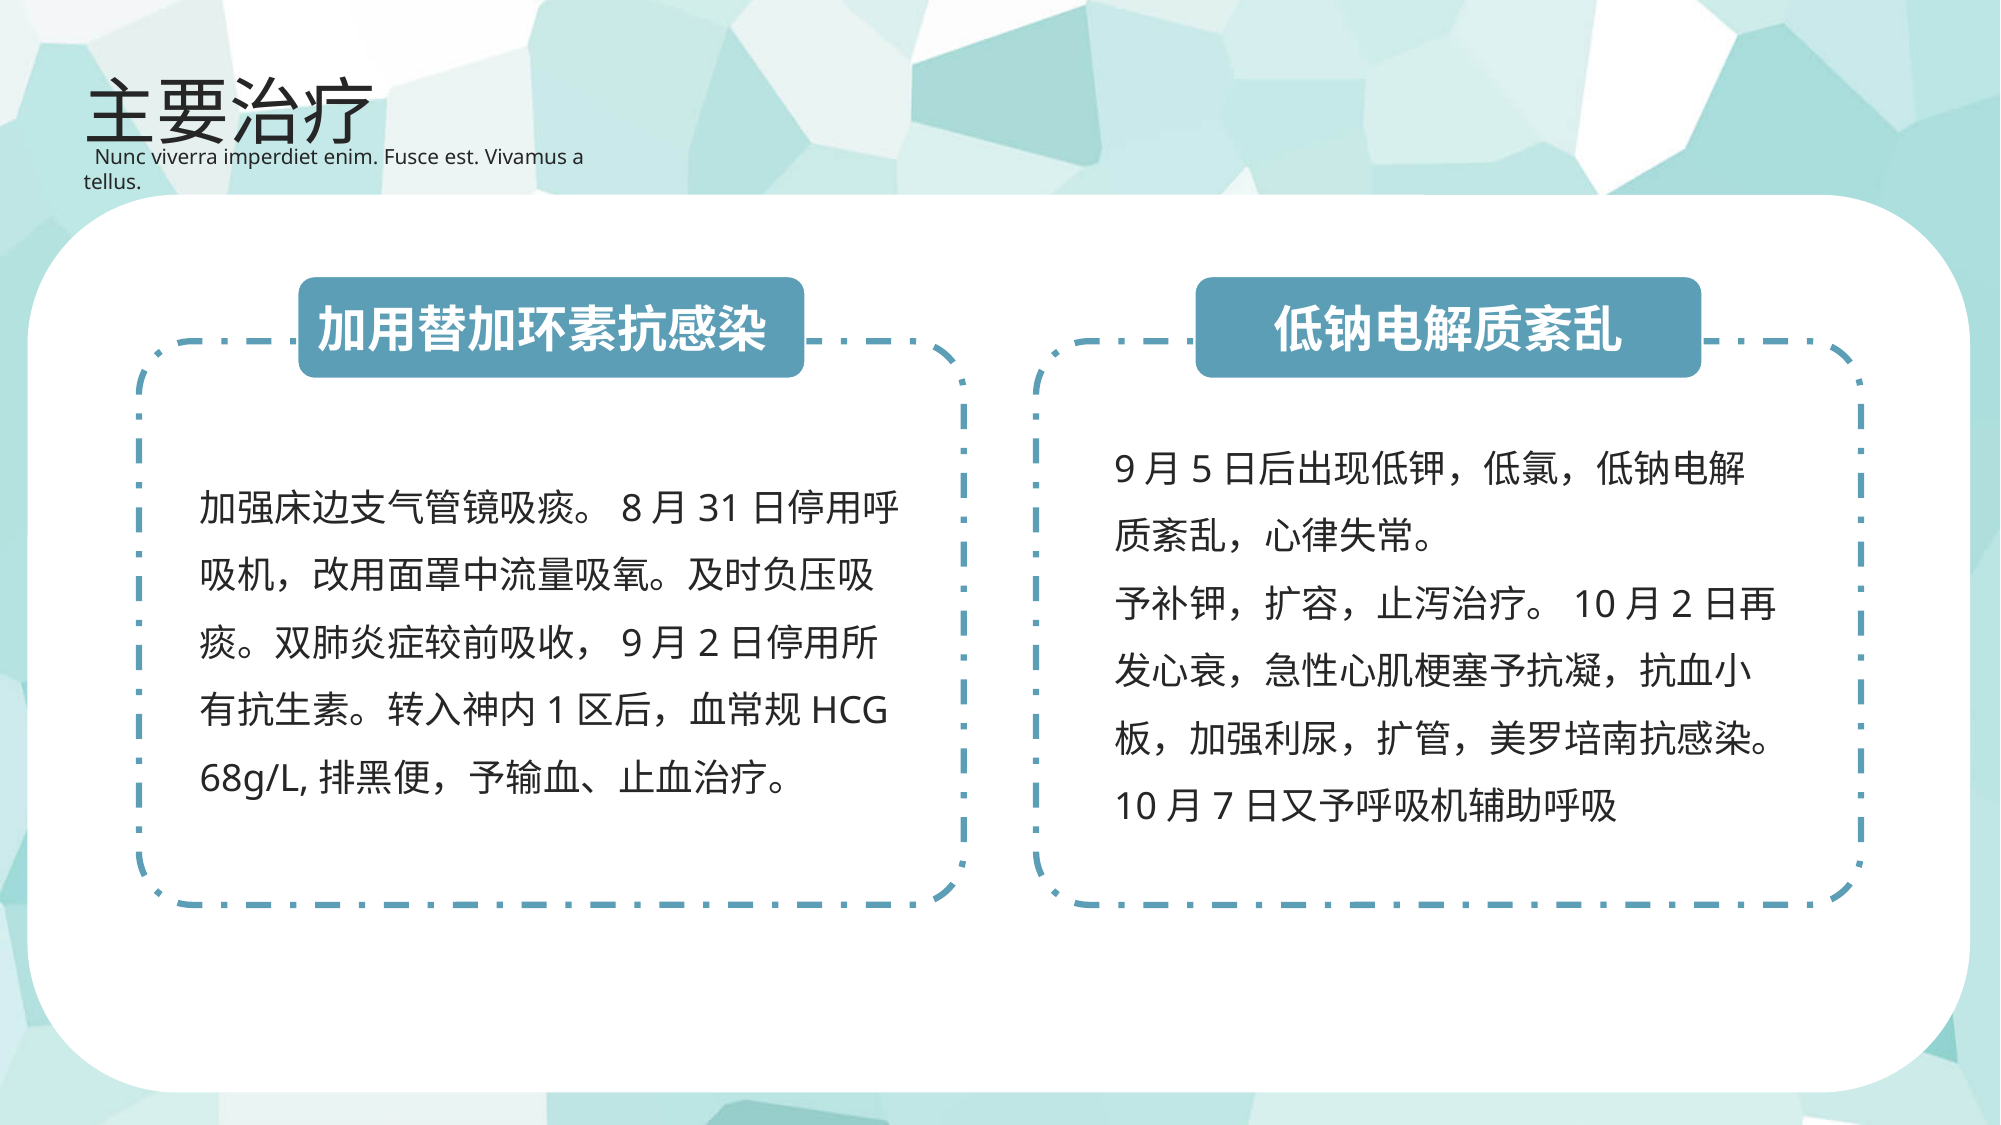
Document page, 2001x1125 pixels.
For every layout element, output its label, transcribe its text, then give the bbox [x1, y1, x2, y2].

text_box [1035, 340, 1862, 906]
text_box Nunc viverra imperdiet enim. Fusce est. Vivamus a tellus. [68, 161, 647, 202]
text_box 主要治疗 [68, 58, 647, 161]
text_box 低钠电解质紊乱 [1193, 275, 1704, 380]
picture [0, 0, 2001, 1125]
text_box 加用替加环素抗感染 [296, 275, 807, 380]
text_box [137, 340, 965, 906]
